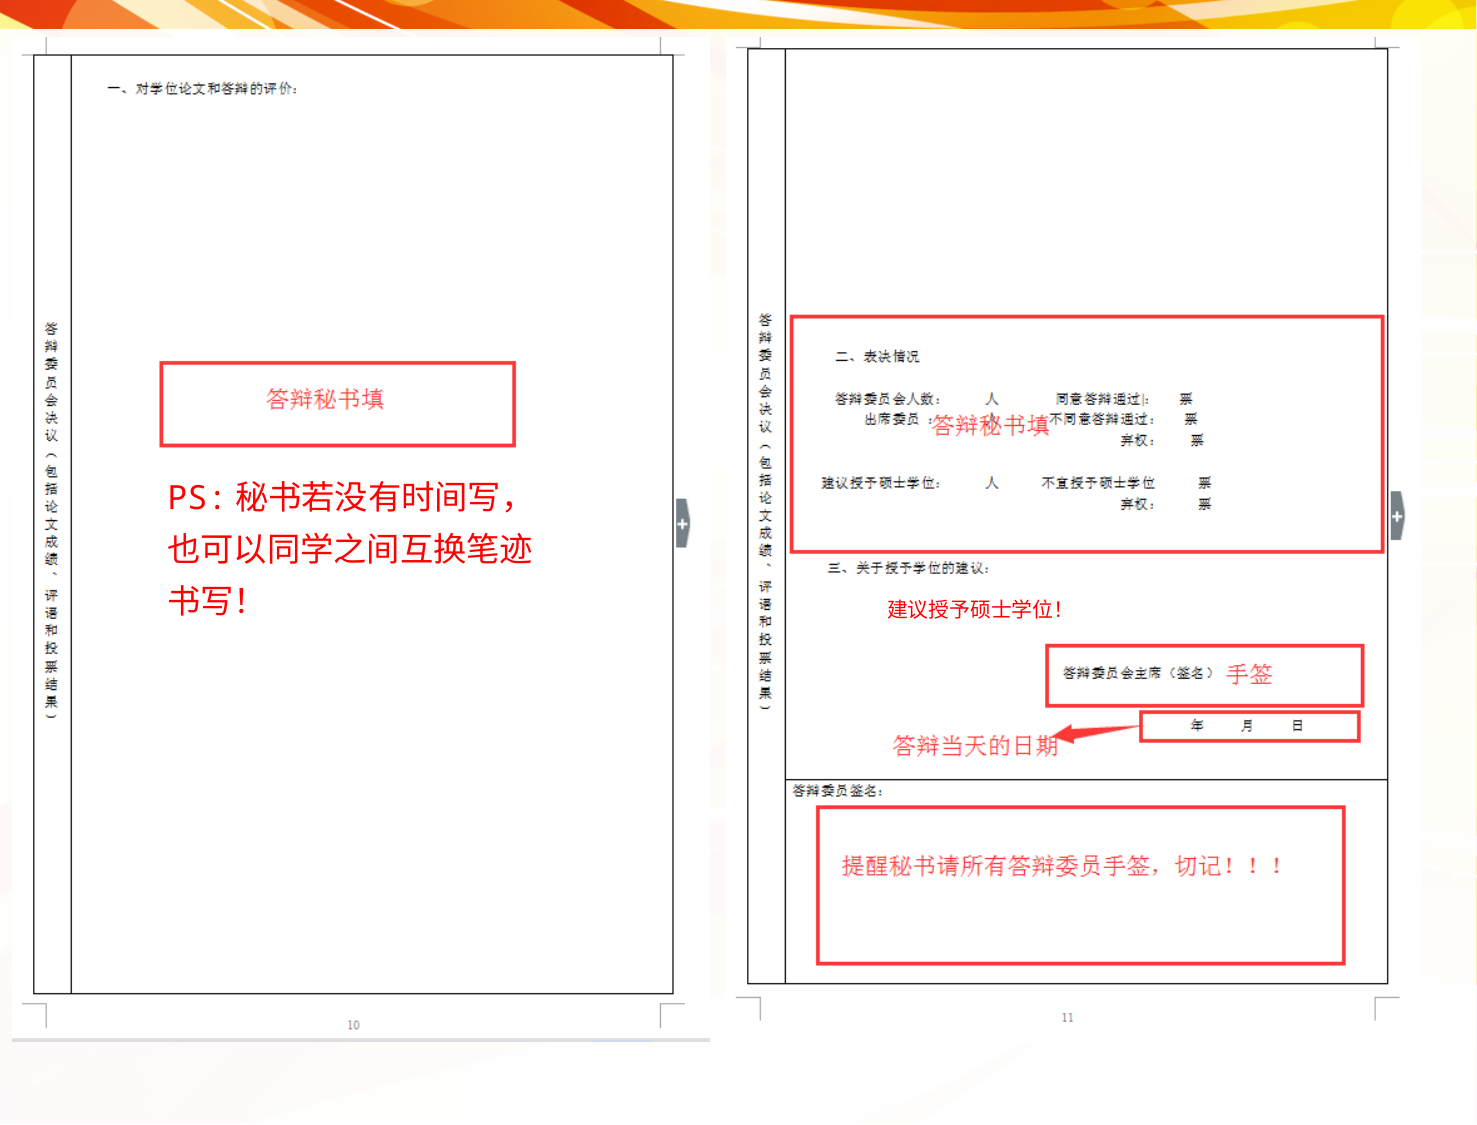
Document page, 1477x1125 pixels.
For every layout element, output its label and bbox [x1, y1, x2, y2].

picture [0, 0, 1477, 29]
picture [12, 37, 710, 1042]
picture [726, 37, 1421, 1042]
